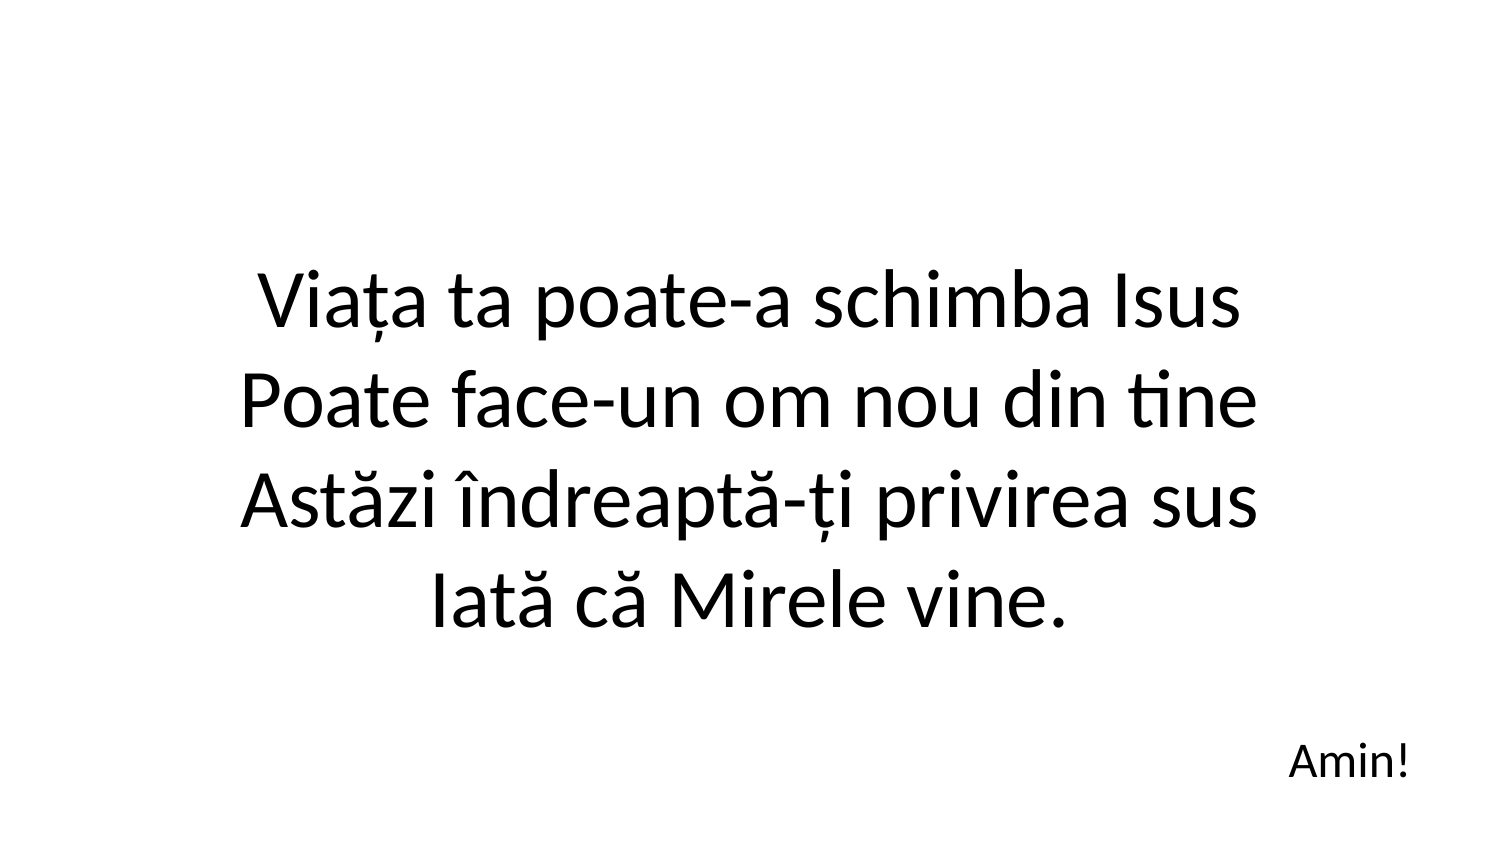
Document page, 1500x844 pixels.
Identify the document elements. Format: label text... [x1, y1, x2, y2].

text_box Viața ta poate-a schimba Isus Poate face-un om nou din tine Astăzi îndreaptă-ți privirea sus Iată că Mirele vine. [224, 192, 1275, 652]
text_box Amin! [1273, 674, 1427, 795]
